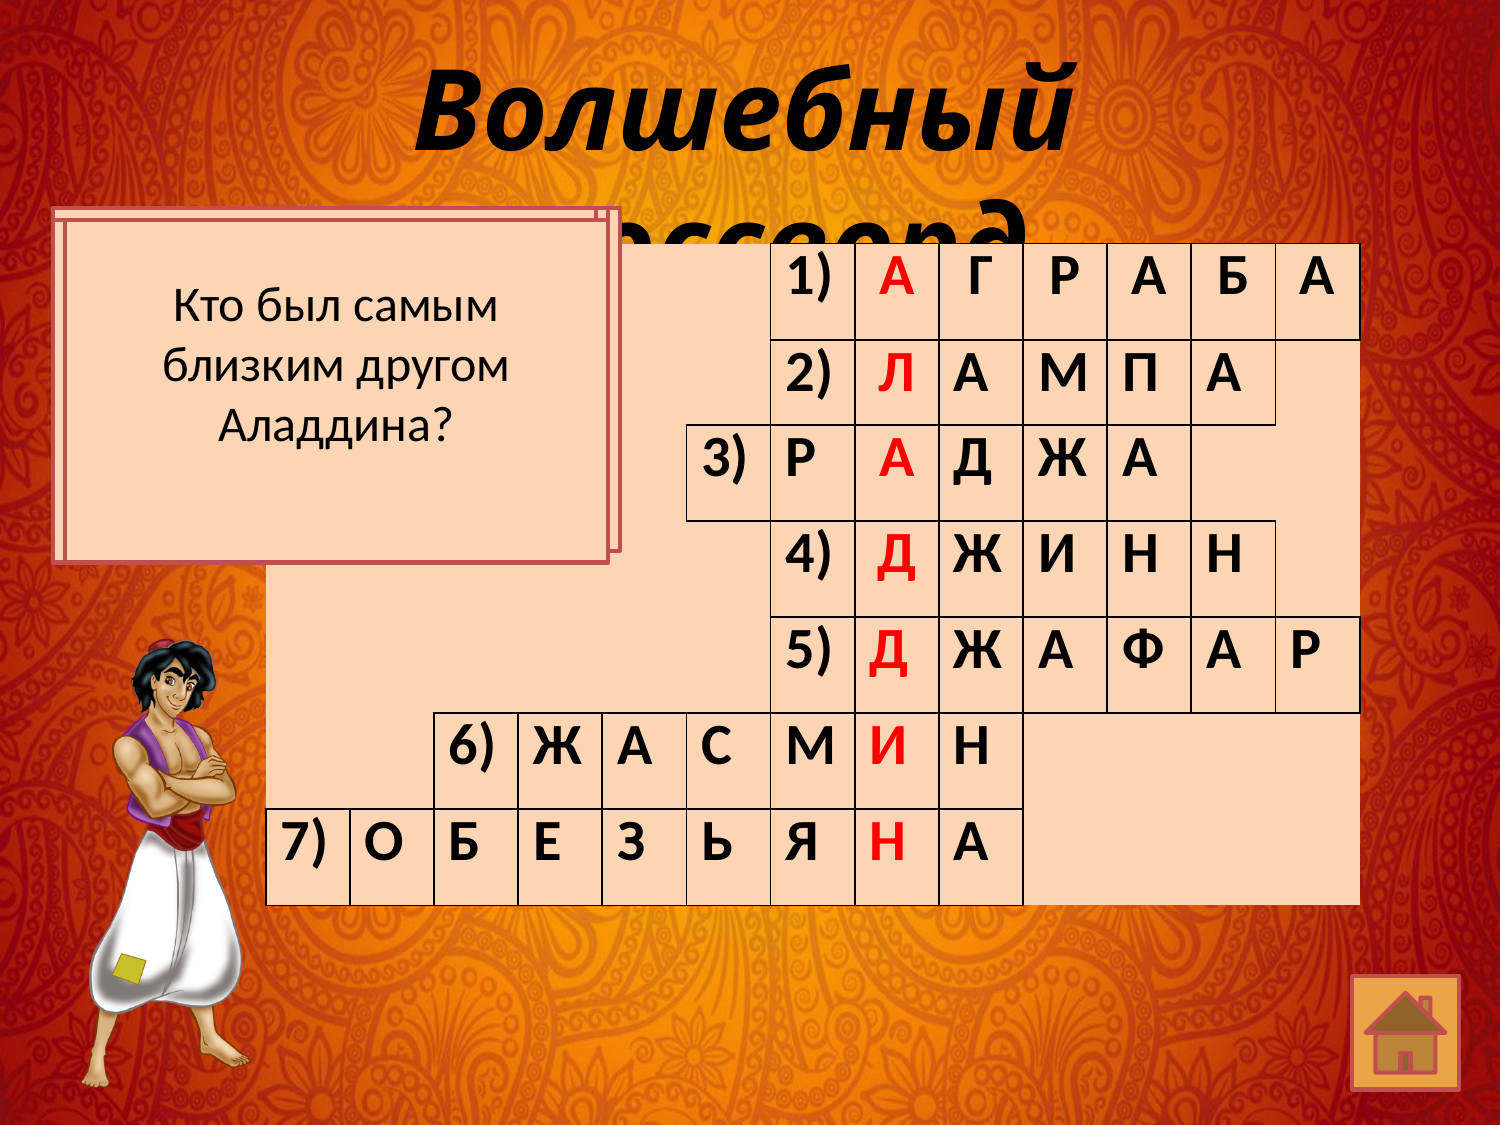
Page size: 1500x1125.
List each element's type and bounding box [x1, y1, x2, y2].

picture [0, 633, 343, 1092]
list [0, 0, 1500, 1125]
